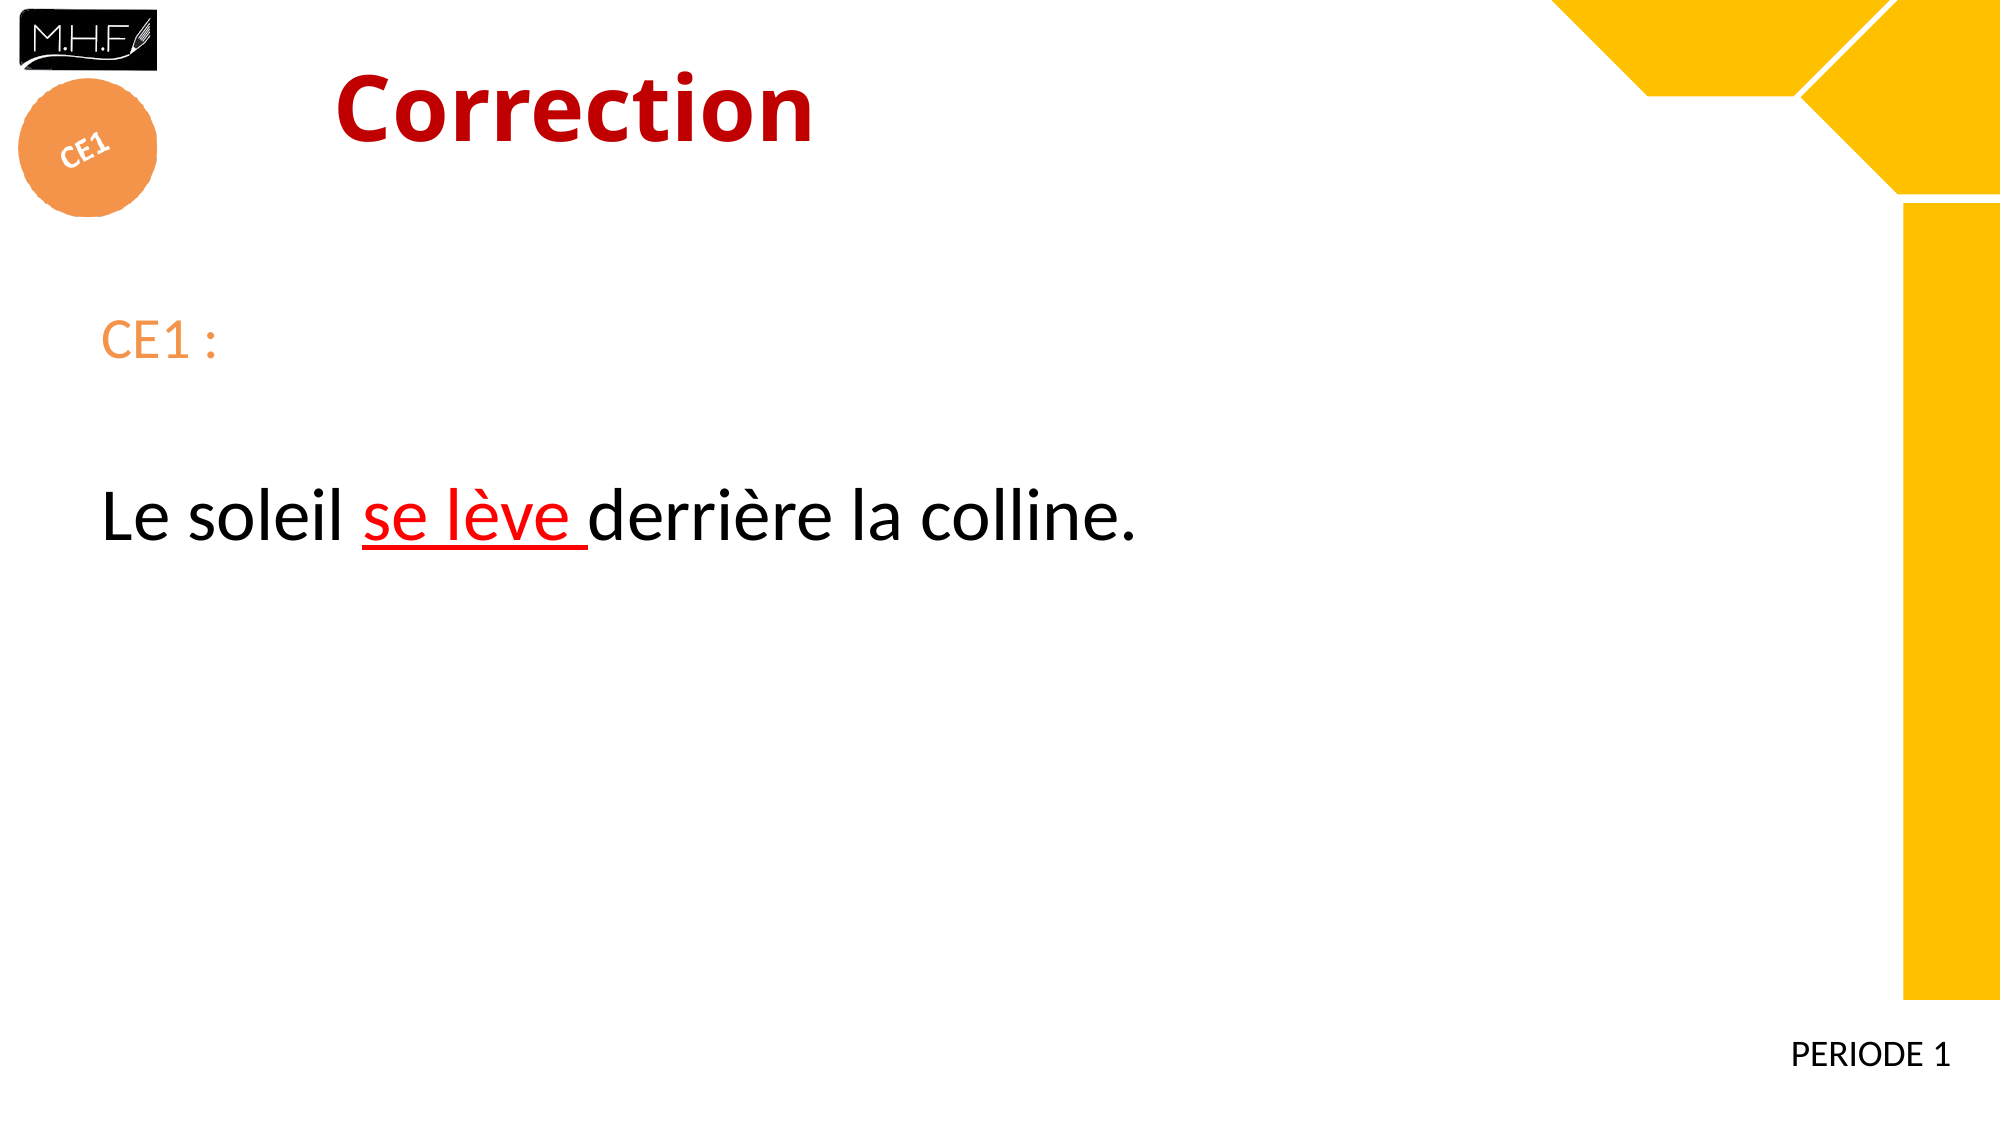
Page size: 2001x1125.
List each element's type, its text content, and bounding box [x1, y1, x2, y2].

text_box [1902, 202, 2000, 1001]
text_box [1549, 0, 1892, 98]
title Correction [318, 3, 1865, 221]
text_box [1799, 0, 2000, 196]
text_box PERIODE 1 [1362, 1021, 1967, 1125]
list CE1 : Le soleil se lève derrière la colline. [86, 300, 1308, 1015]
picture [18, 78, 157, 218]
picture [16, 7, 157, 74]
